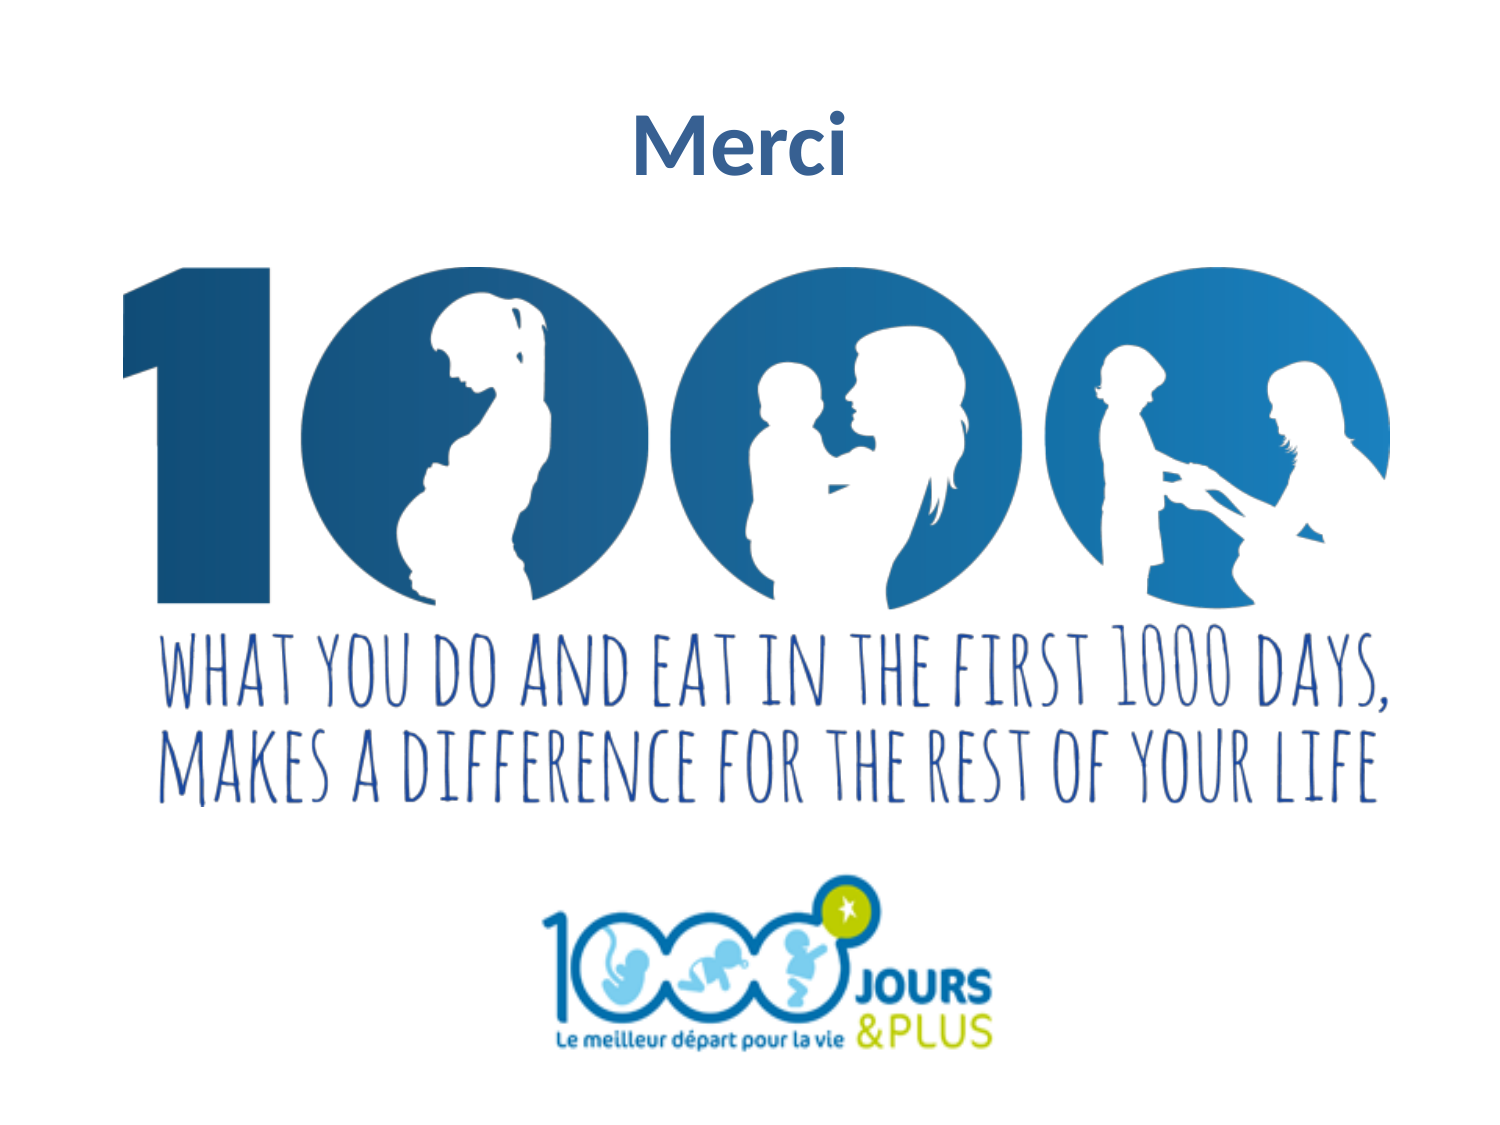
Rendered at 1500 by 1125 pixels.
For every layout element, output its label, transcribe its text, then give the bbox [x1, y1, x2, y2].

picture [525, 857, 1021, 1071]
title Merci [75, 45, 1425, 233]
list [123, 266, 1390, 807]
